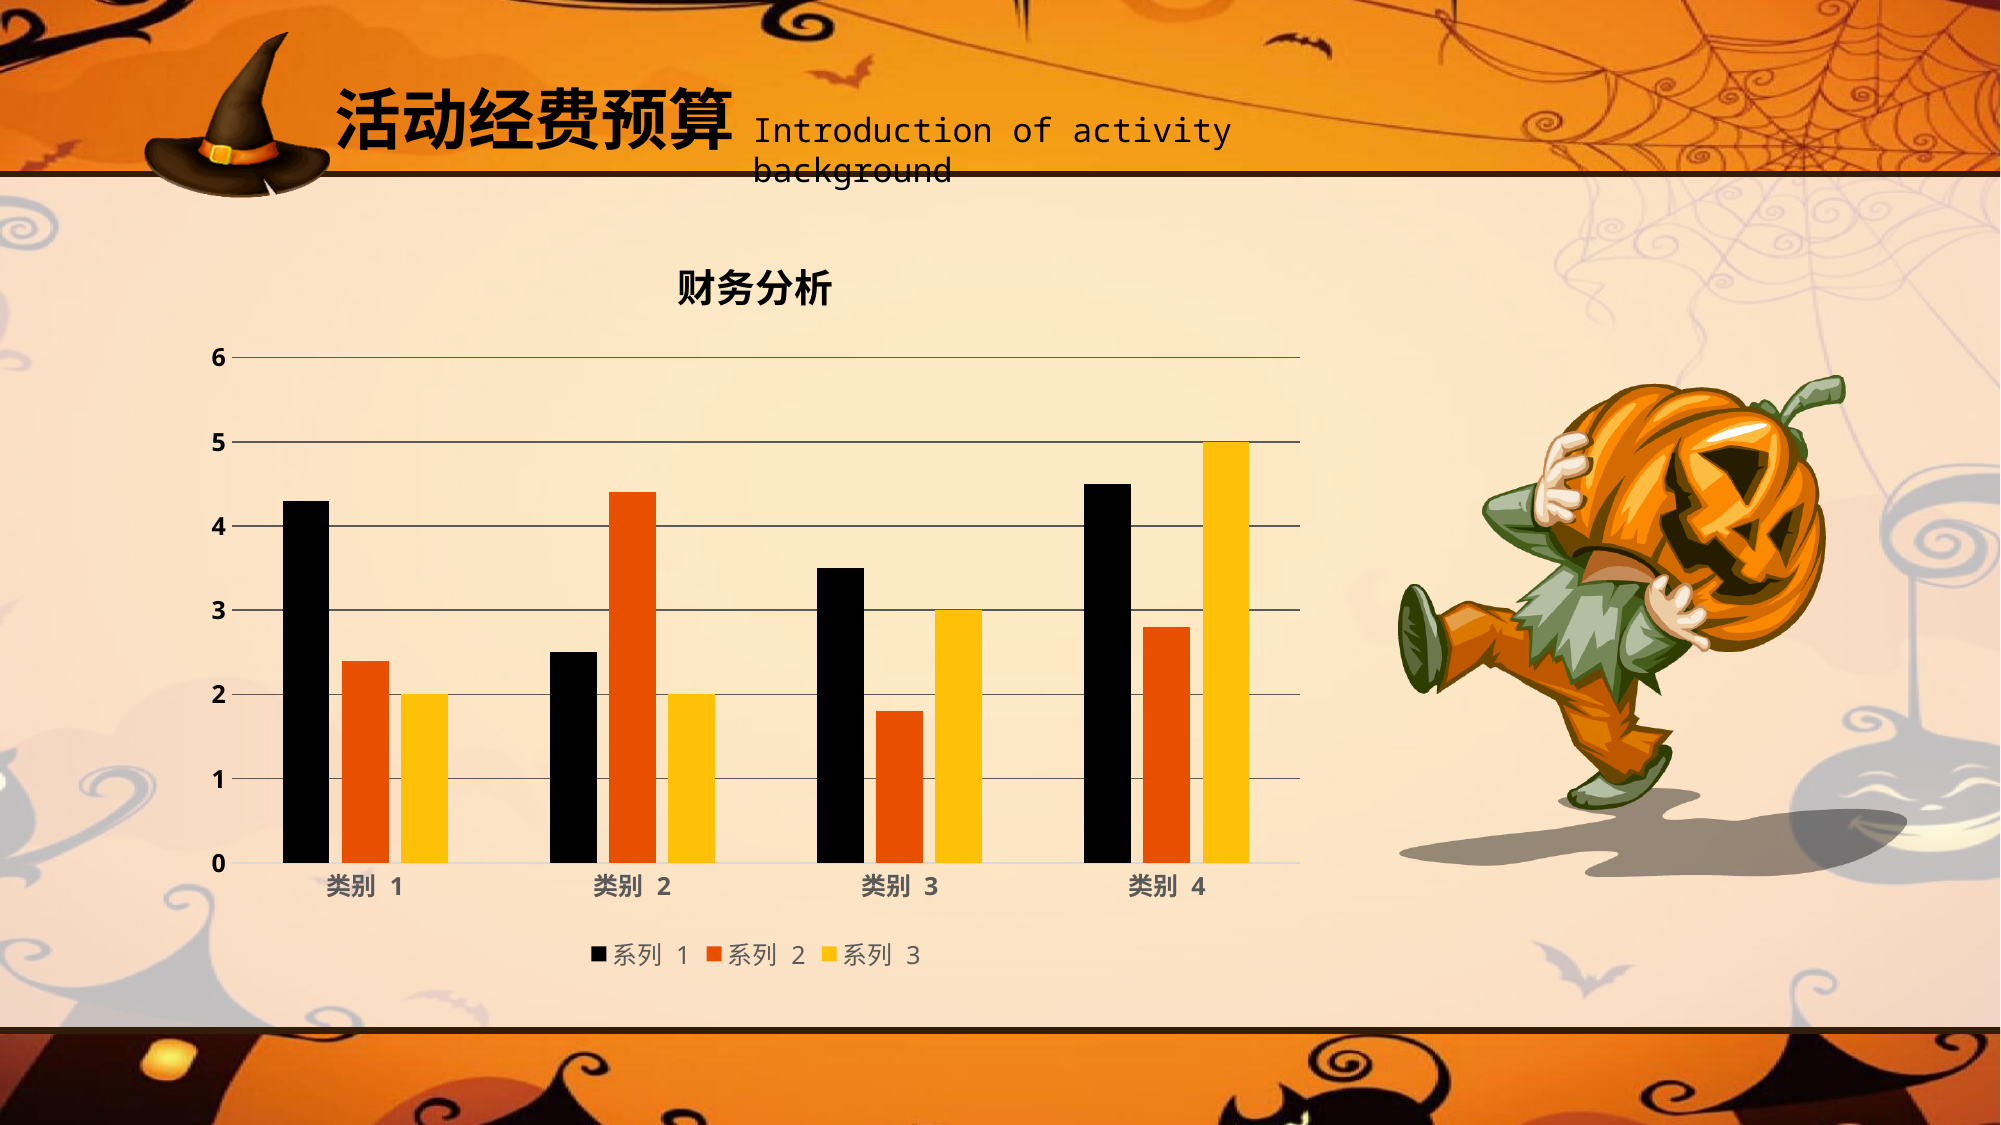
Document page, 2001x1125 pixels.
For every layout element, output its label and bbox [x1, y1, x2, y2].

picture [0, 0, 2001, 198]
picture [877, 166, 887, 171]
chart [188, 222, 1323, 979]
picture [937, 166, 946, 171]
picture [0, 1034, 2001, 1125]
picture [758, 166, 767, 171]
picture [837, 166, 846, 171]
picture [918, 166, 926, 171]
picture [1398, 375, 1907, 877]
